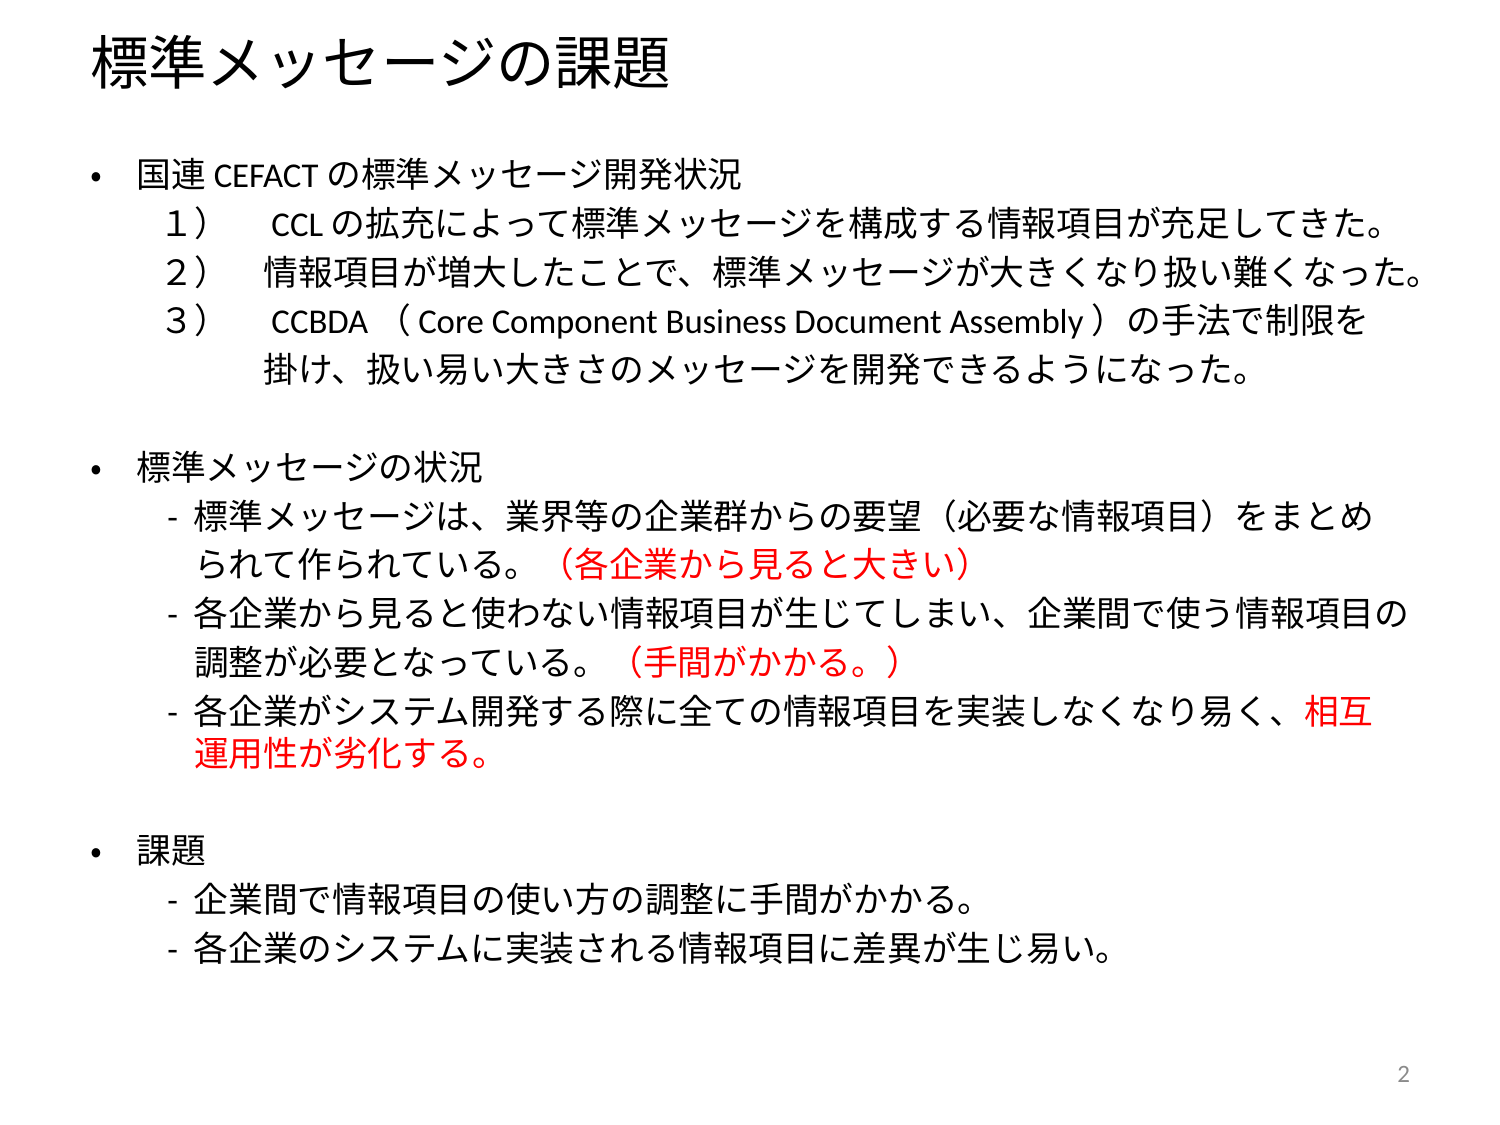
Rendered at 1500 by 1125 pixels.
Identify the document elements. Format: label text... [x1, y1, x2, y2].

slide_number 2 [1074, 1042, 1425, 1103]
list ・ 国連CEFACTの標準メッセージ開発状況 １） CCLの拡充によって標準メッセージを構成する情報項目が充足してきた。 ２） 情報項目が増大したことで、標準メッセージが大きくなり扱い難くなった。 ３） CCBDA（Core Component Business Document Assembly）の手法で制限を 掛け、扱い易い大きさのメッセージを開発できるようになった。 ・ 標準メッセージの状況 - 標準メッセージは、業界等の企業群からの要望（必要な情報項目）をまとめ られて作られている。（各企業から見ると大きい） - 各企業から見ると使わない情報項目が生じてしまい、企業間で使う情報項目の 調整が必要となっている。（手間がかかる。） - 各企業がシステム開発する際に全ての情報項目を実装しなくなり易く、相互 運用性が劣化する。 ・ 課題 - 企業間で情報項目の使い方の調整に手間がかかる。 - 各企業のシステムに実装される情報項目に差異が生じ易い。 [75, 145, 1425, 1047]
title 標準メッセージの課題 [75, 18, 1425, 133]
